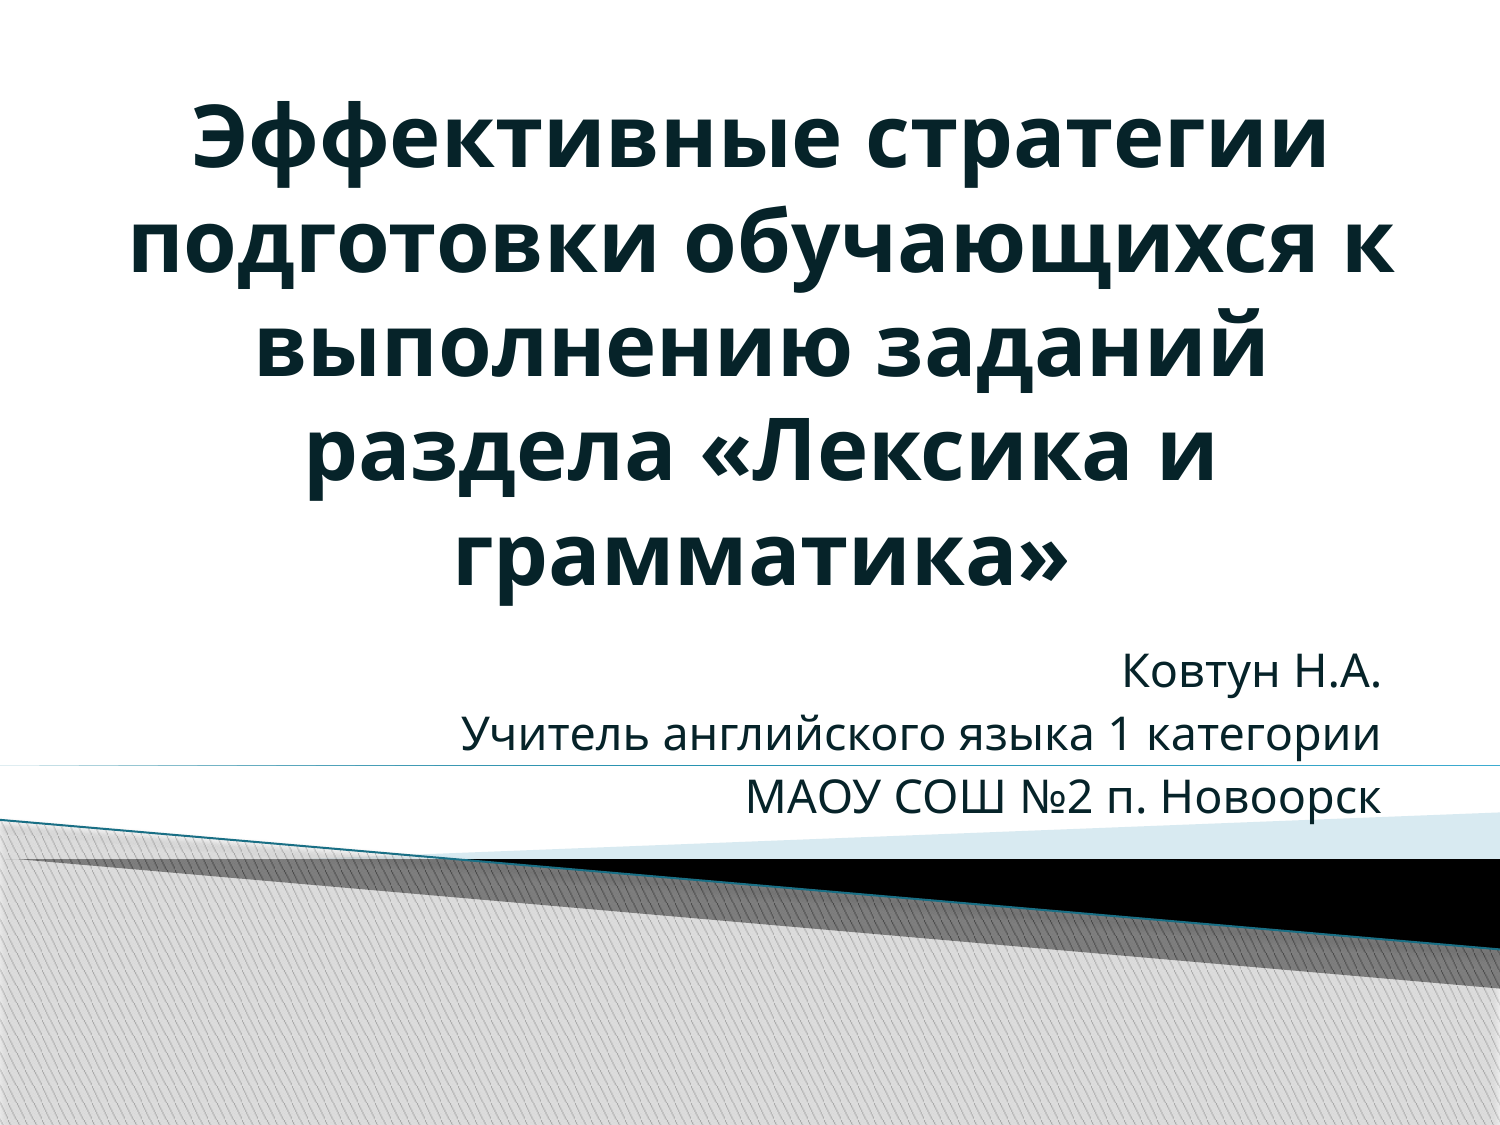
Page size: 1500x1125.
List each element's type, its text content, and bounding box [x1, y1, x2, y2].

title Эффективные стратегии подготовки обучающихся к выполнению заданий раздела «Лексика и грамматика» [100, 66, 1424, 610]
picture [5, 859, 1500, 989]
subtitle Ковтун Н.А. Учитель английского языка 1 категории МАОУ СОШ №2 п. Новоорск [123, 633, 1399, 831]
